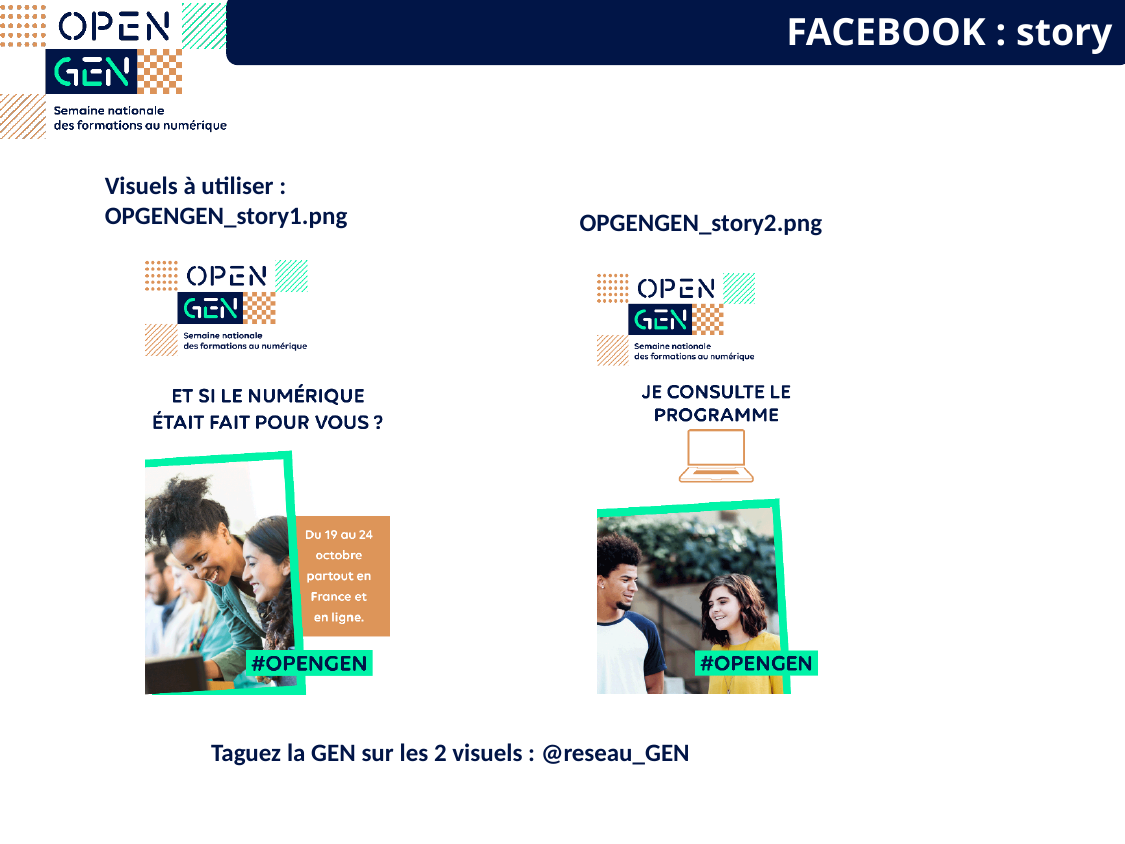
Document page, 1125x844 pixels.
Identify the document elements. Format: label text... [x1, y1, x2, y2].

picture [145, 260, 390, 695]
text_box Taguez la GEN sur les 2 visuels : @reseau_GEN [196, 728, 787, 774]
picture [597, 272, 835, 694]
text_box OPGENGEN_story2.png [564, 199, 868, 244]
text_box FACEBOOK : story [226, 0, 1125, 66]
picture [0, 3, 227, 139]
text_box Visuels à utiliser : OPGENGEN_story1.png [90, 161, 393, 237]
